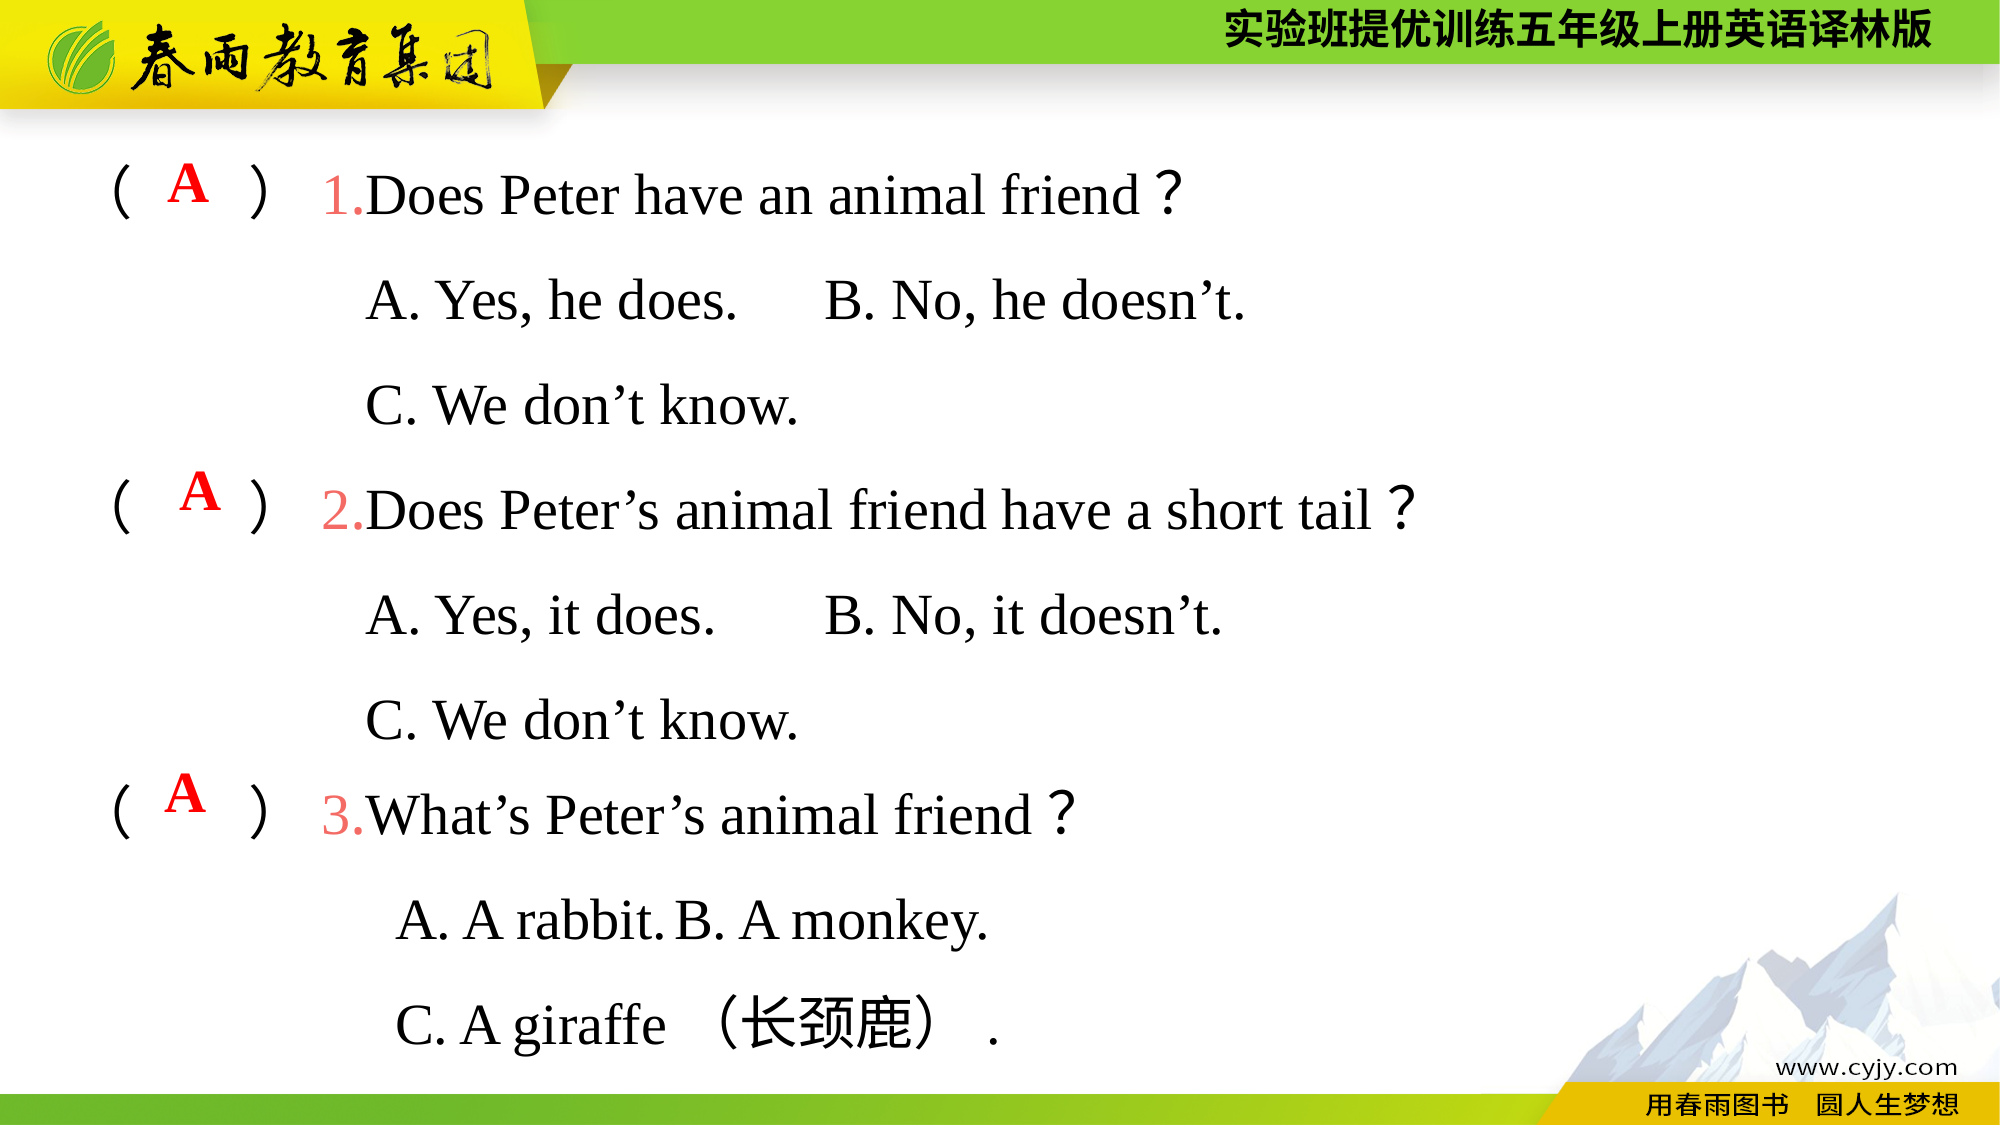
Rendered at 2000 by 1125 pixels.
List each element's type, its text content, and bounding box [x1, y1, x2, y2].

text_box A [149, 747, 222, 832]
text_box A [153, 137, 225, 222]
text_box （ ）3.What’s Peter’s animal friend？ A. A rabbit. B. A monkey. C. A giraffe（长颈鹿）. [59, 734, 1944, 1064]
text_box A [164, 444, 237, 530]
list （ ）1.Does Peter have an animal friend？ A. Yes, he does. B. No, he doesn’t. C. We don’t know. （ ）2.Does Peter’s animal friend have a short tail？ A. Yes, it does. B. No, it doesn’t. C. We don’t know. [59, 113, 1944, 734]
picture [0, 0, 2000, 1125]
